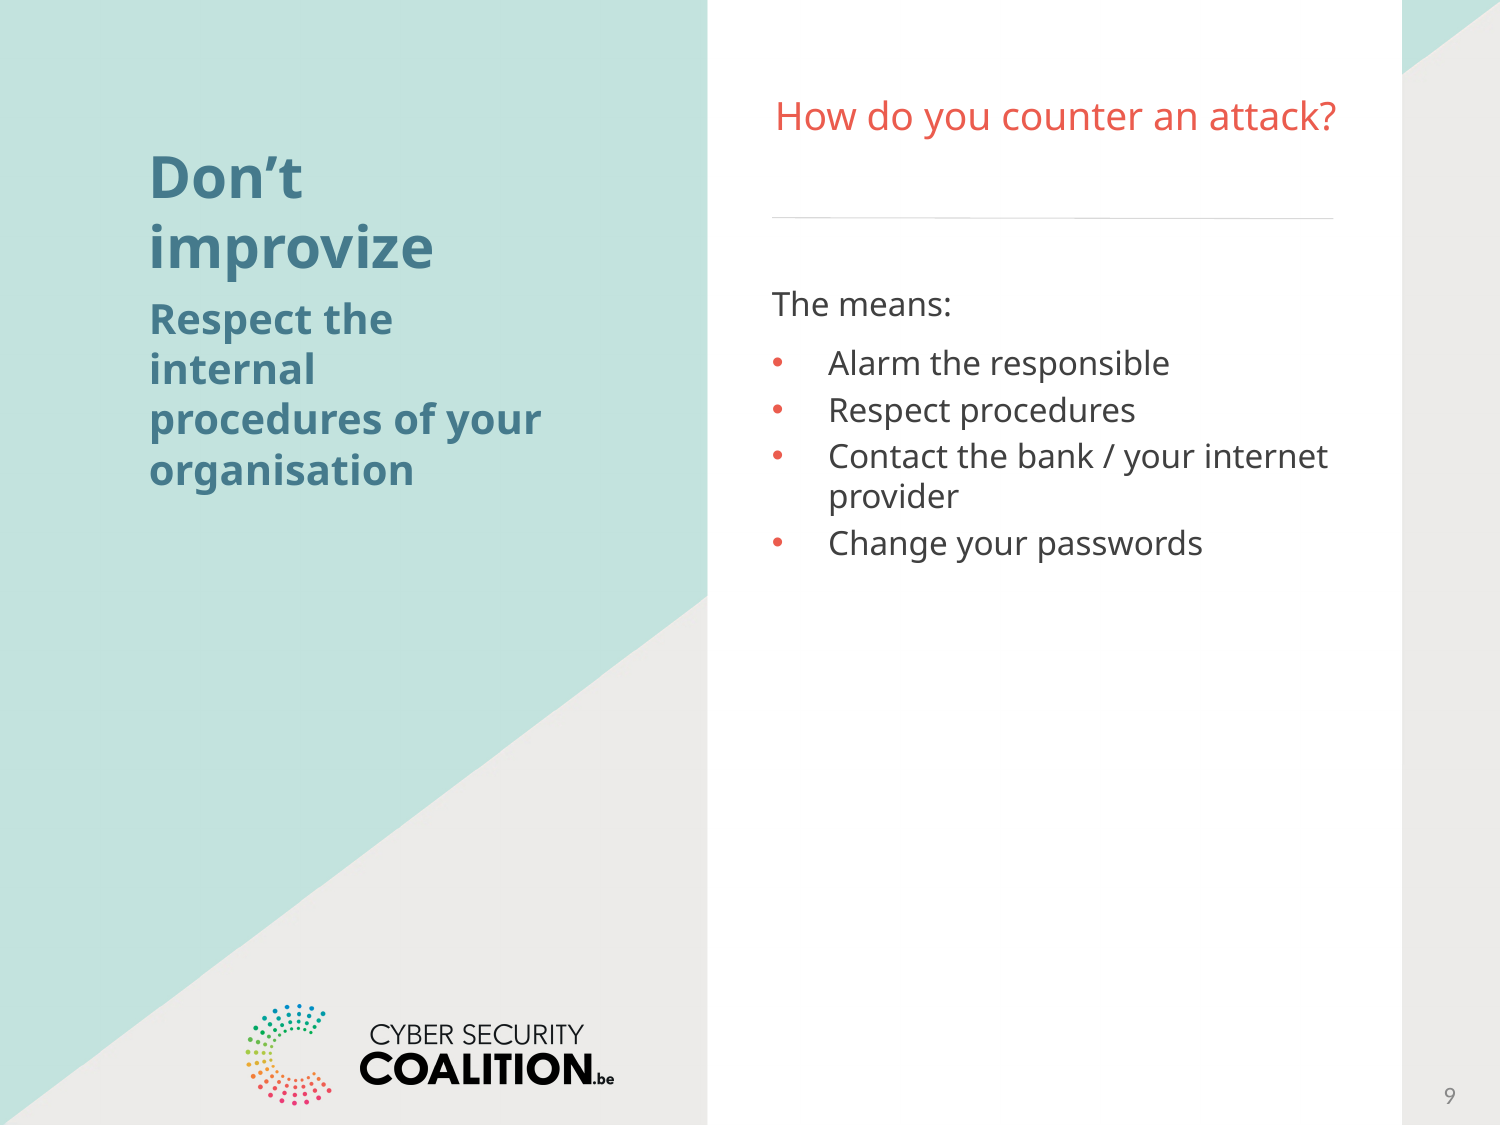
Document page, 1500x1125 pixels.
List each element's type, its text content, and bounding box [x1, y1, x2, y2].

title How do you counter an attack? [750, 67, 1362, 163]
list The means: Alarm the responsible Respect procedures Contact the bank / your internet provider Change your passwords [756, 275, 1349, 1018]
slide_number 9 [1400, 1063, 1500, 1125]
text_box [934, 105, 966, 156]
text_box Don’t improvize Respect the internal procedures of your organisation [134, 133, 566, 501]
picture [0, 0, 1500, 1125]
